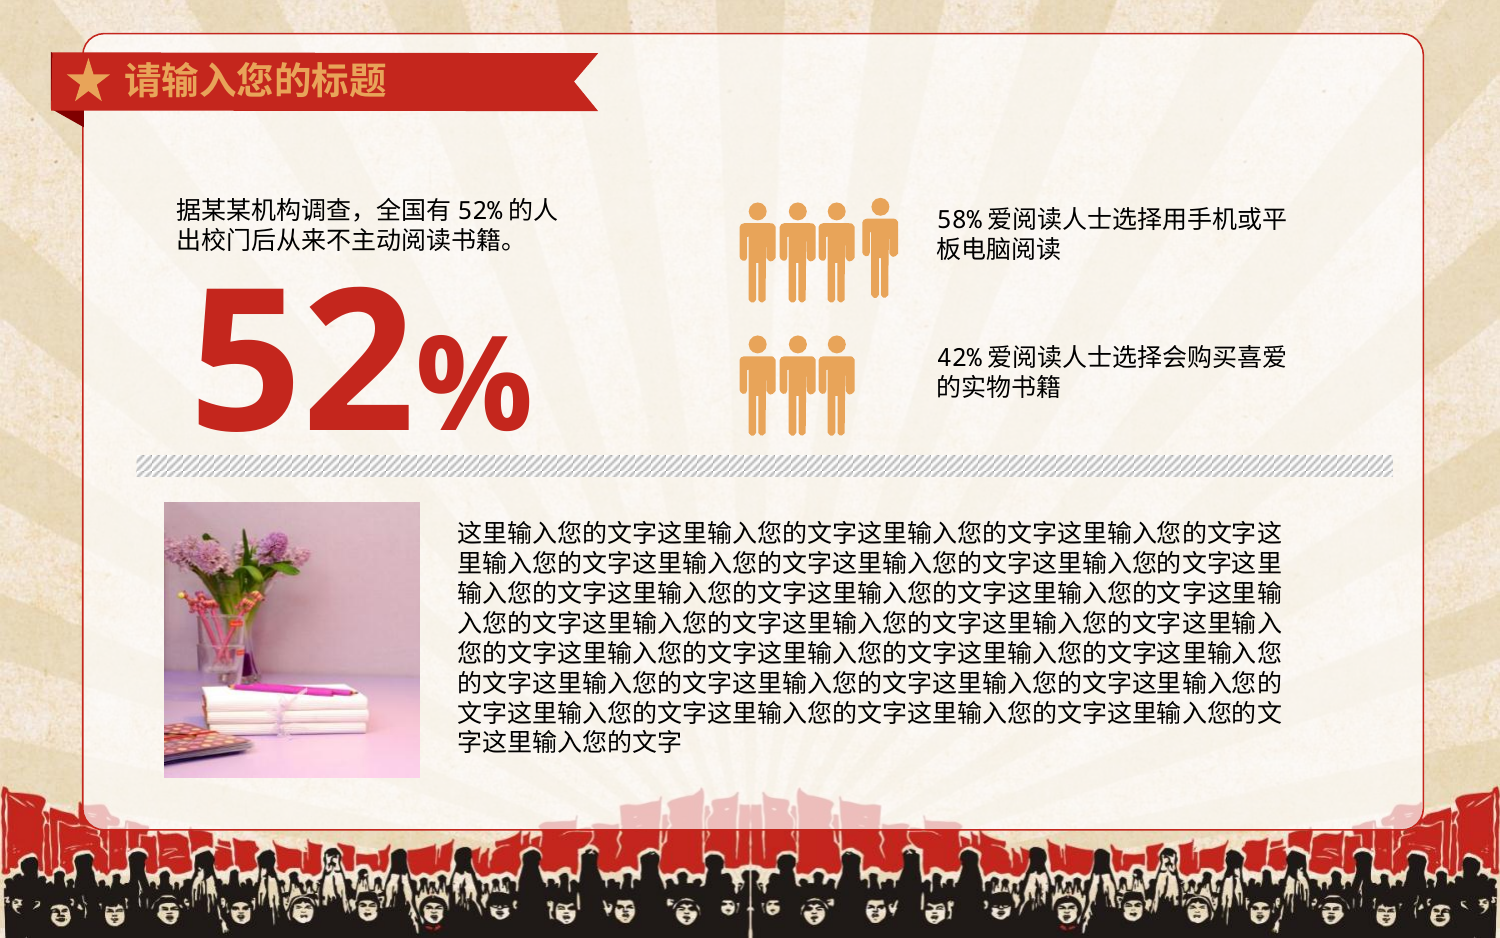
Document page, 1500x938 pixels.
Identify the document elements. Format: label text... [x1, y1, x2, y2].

text_box 这里输入您的文字这里输入您的文字这里输入您的文字这里输入您的文字这里输入您的文字这里输入您的文字这里输入您的文字这里输入您的文字这里输入您的文字这里输入您的文字这里输入您的文字这里输入您的文字这里输入您的文字这里输入您的文字这里输入您的文字这里输入您的文字这里输入您的文字这里输入您的文字这里输入您的文字这里输入您的文字这里输入您的文字这里输入您的文字这里输入您的文字这里输入您的文字这里输入您的文字这里输入您的文字这里输入您的文字这里输入您的文字这里输入您的文字这里输入您的文字 [446, 511, 1308, 763]
text_box [82, 33, 1424, 830]
text_box [243, 477, 1283, 713]
text_box [55, 111, 84, 128]
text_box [739, 197, 899, 306]
text_box 42%爱阅读人士选择会购买喜爱的实物书籍 [924, 335, 1309, 408]
text_box 58%爱阅读人士选择用手机或平板电脑阅读 [924, 197, 1309, 270]
picture [0, 0, 1500, 938]
text_box 据某某机构调查，全国有52%的人出校门后从来不主动阅读书籍。 [164, 188, 574, 261]
text_box [136, 455, 1393, 477]
text_box [546, 243, 1283, 455]
text_box 52% [177, 261, 546, 476]
text_box [51, 52, 599, 112]
text_box 请输入您的标题 [112, 51, 516, 109]
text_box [739, 335, 855, 440]
text_box [66, 57, 111, 102]
